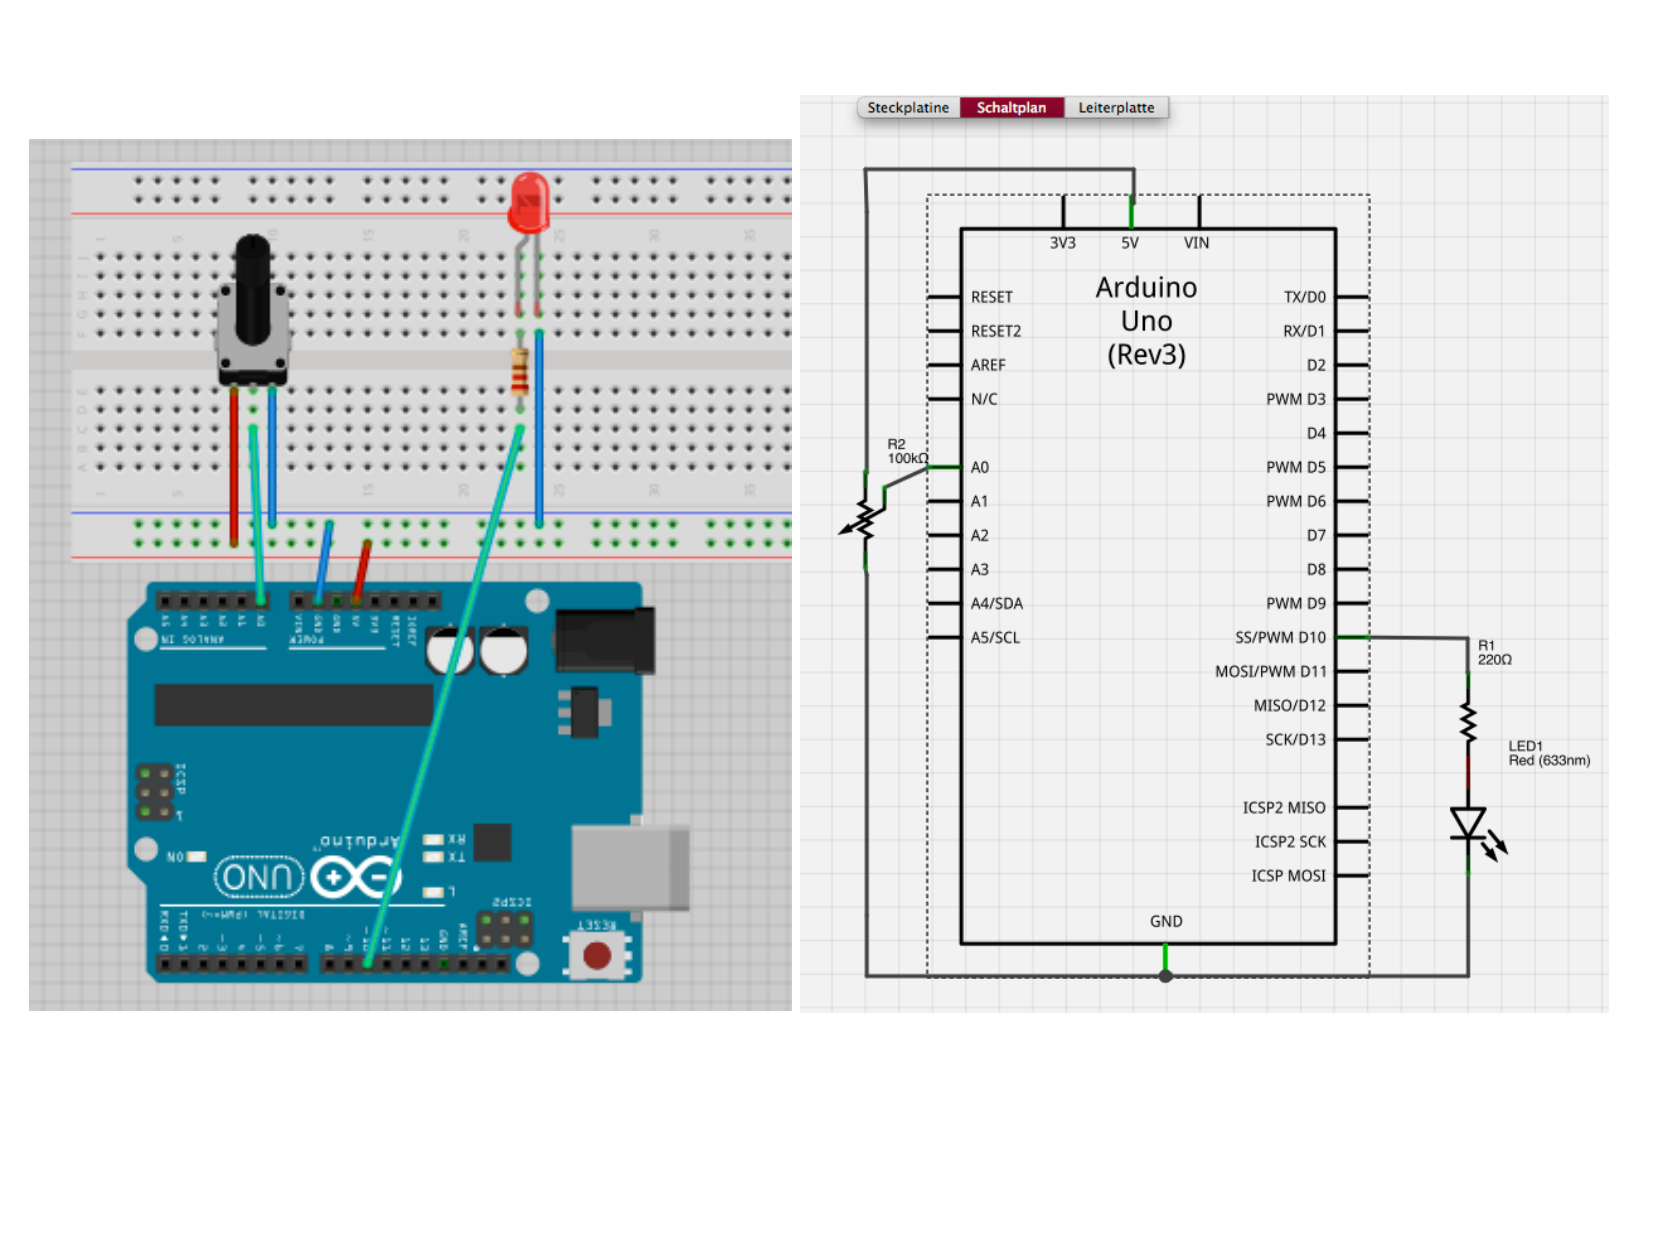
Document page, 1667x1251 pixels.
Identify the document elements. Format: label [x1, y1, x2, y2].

text_box [28, 95, 1609, 1013]
